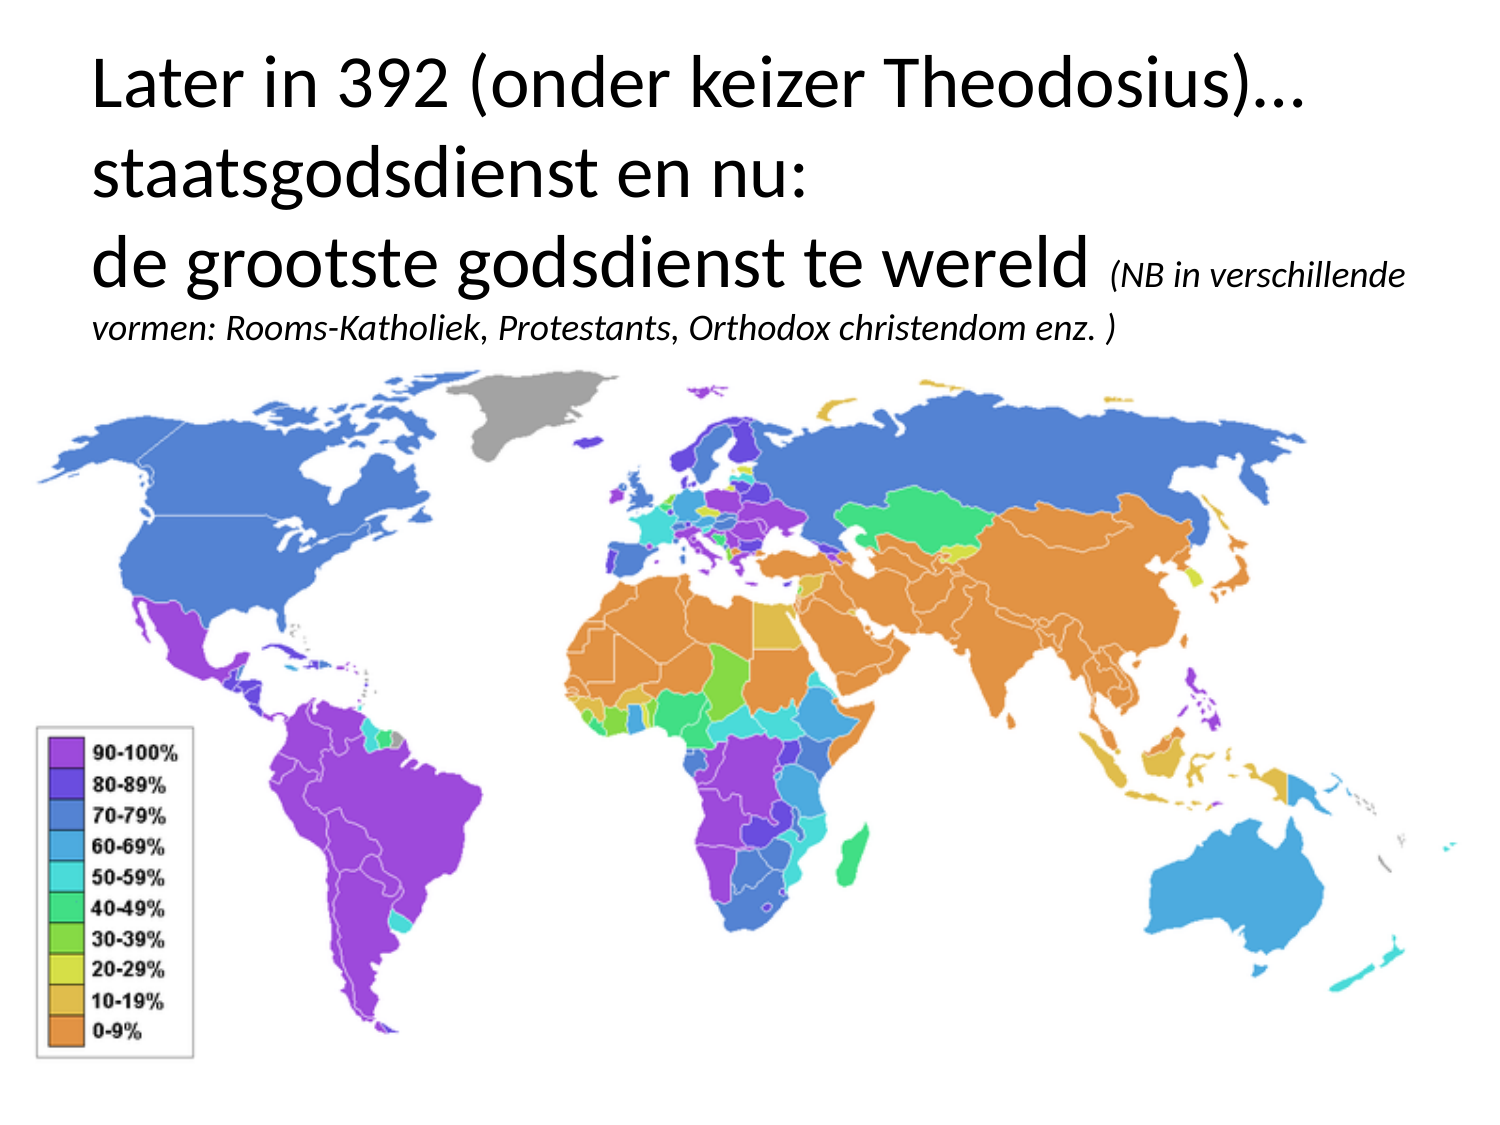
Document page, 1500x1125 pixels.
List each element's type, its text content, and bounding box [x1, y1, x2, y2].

picture [29, 361, 1500, 1065]
title Later in 392 (onder keizer Theodosius)… staatsgodsdienst en nu: de grootste godsdienst te wereld (NB in verschillende vormen: Rooms-Katholiek, Protestants, Orthodox christendom enz. ) [76, 19, 1427, 360]
